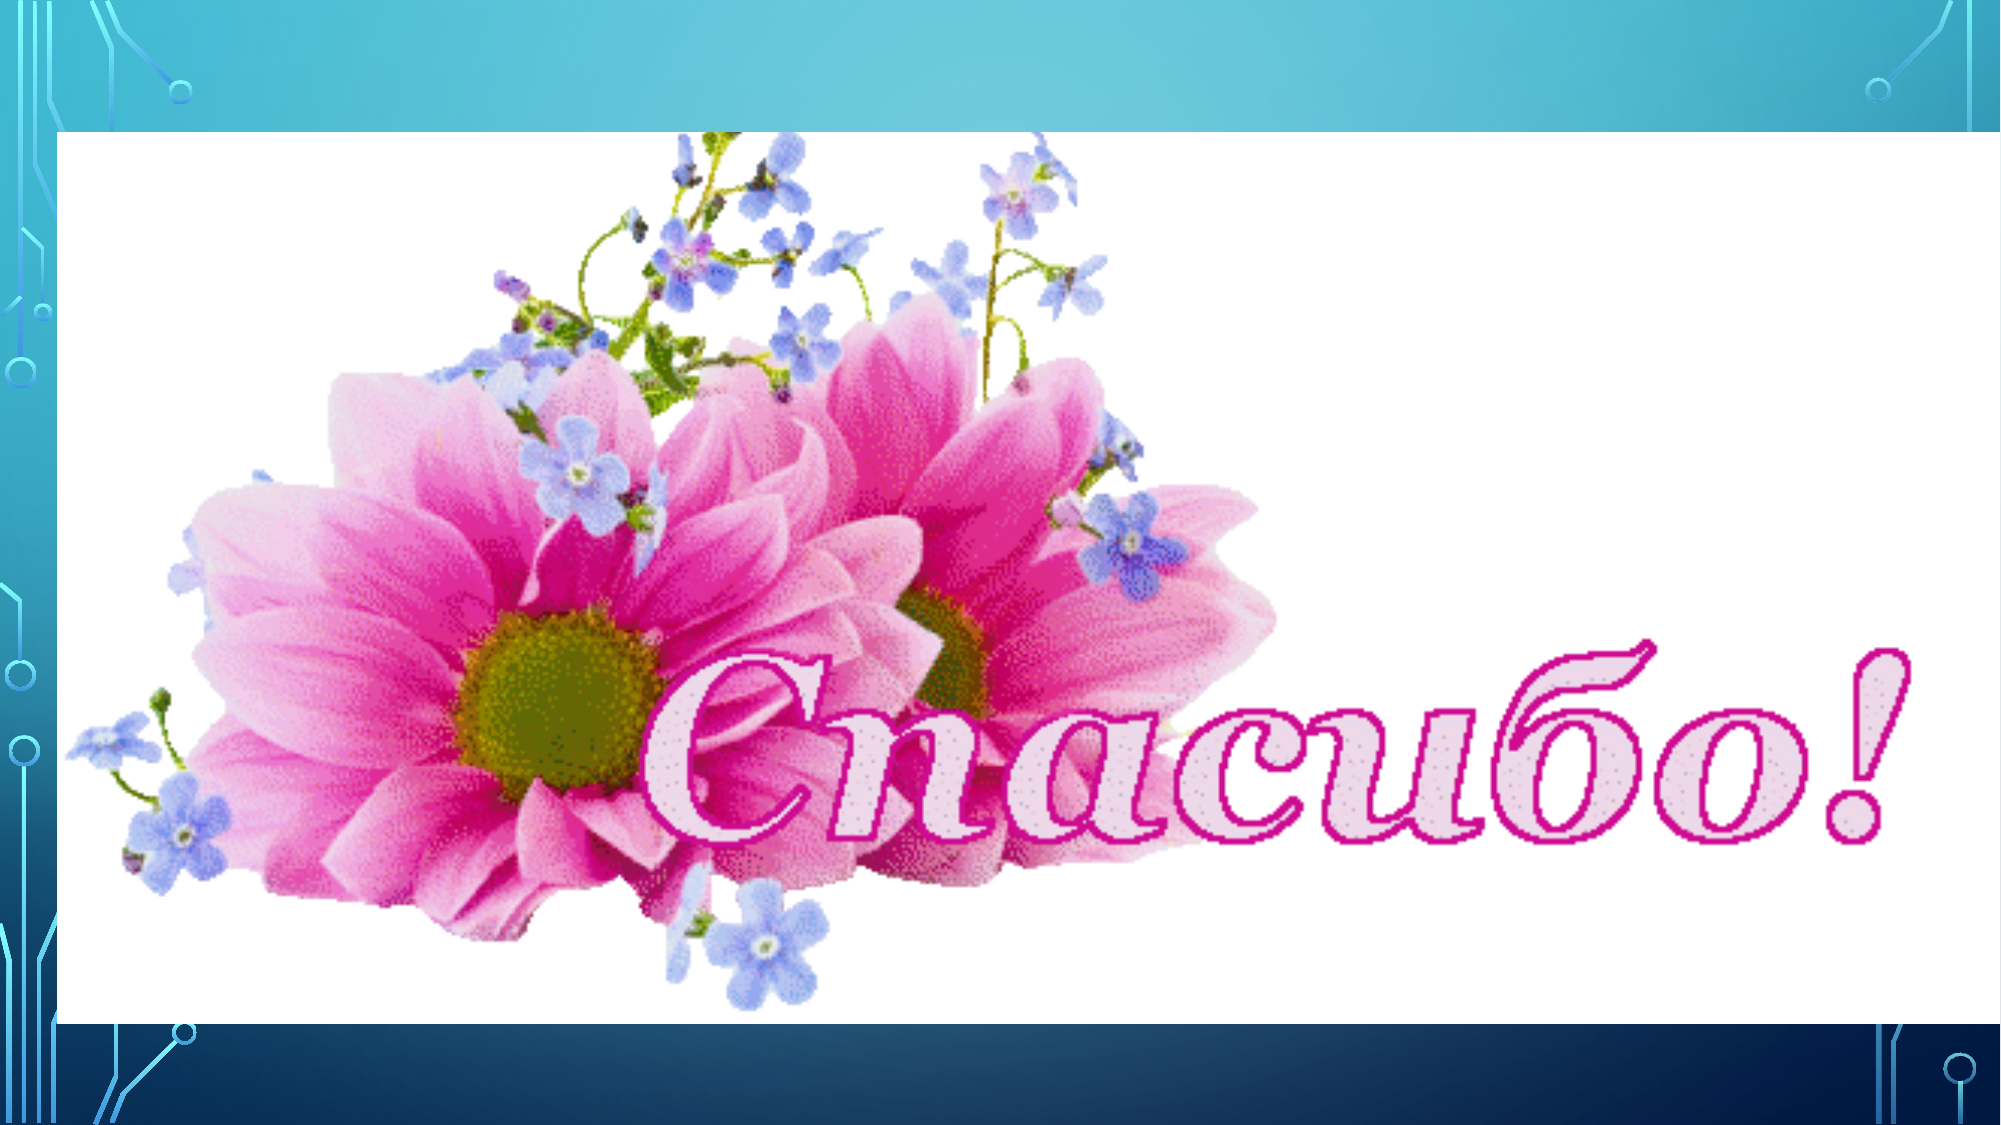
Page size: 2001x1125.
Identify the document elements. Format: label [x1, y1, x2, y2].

list [57, 132, 2000, 1024]
